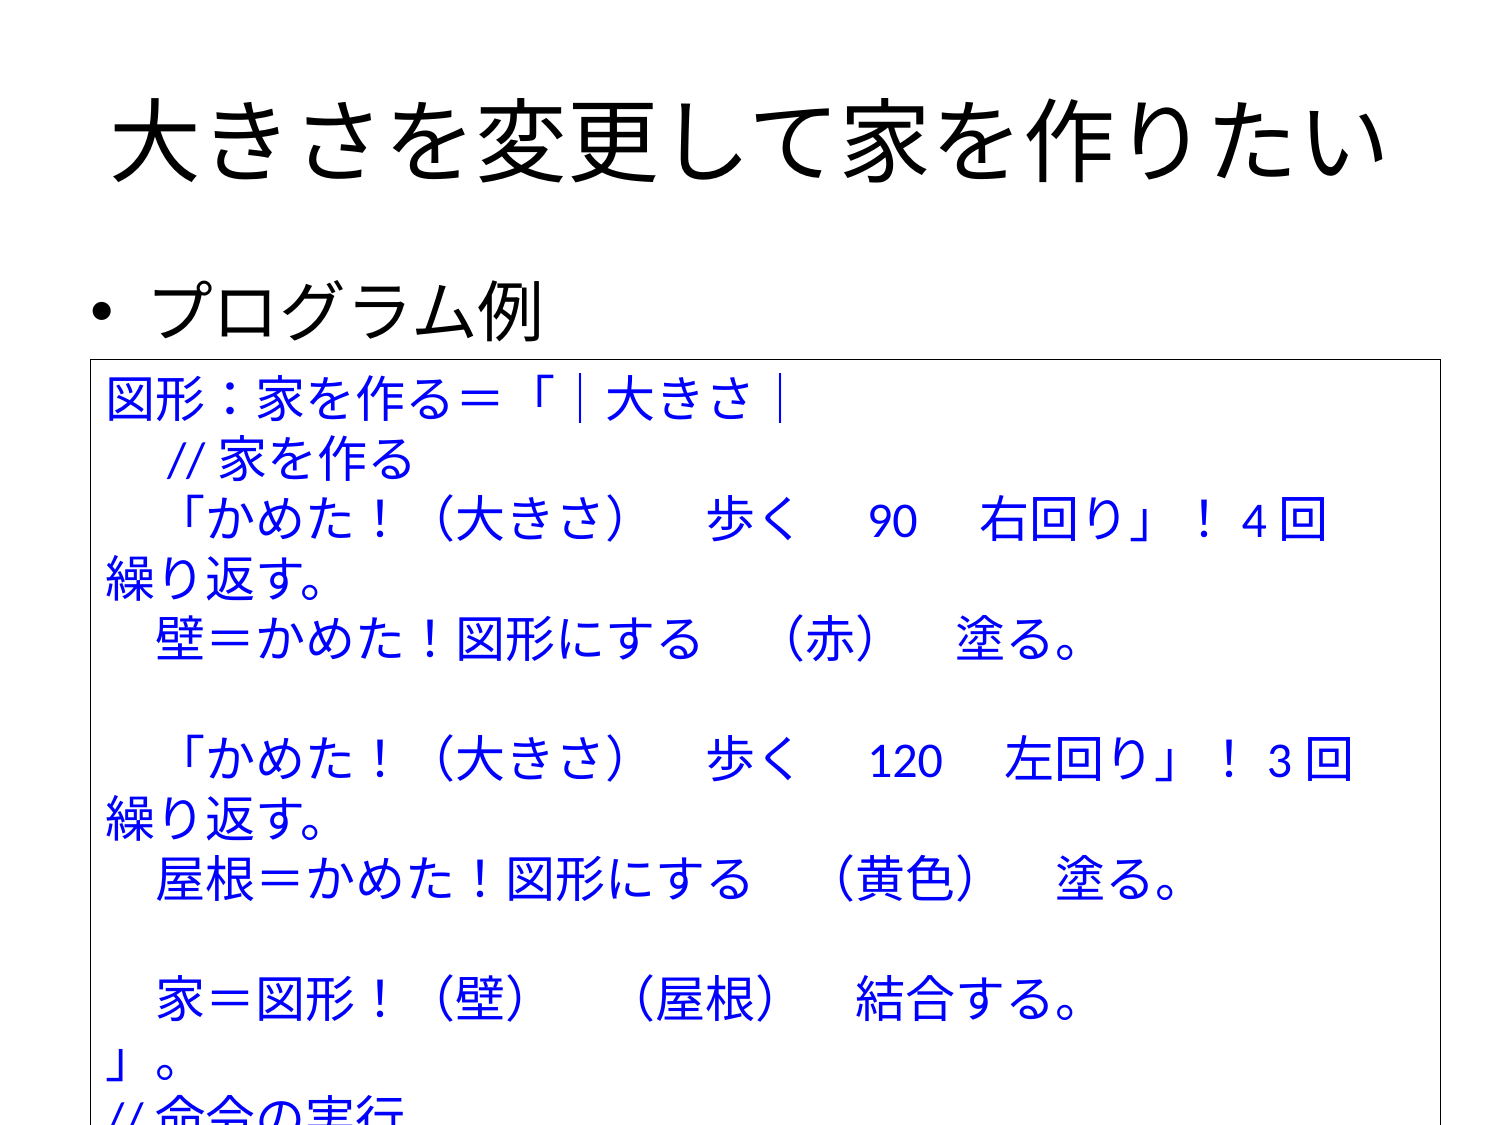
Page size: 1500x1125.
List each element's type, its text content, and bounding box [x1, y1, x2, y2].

list プログラム例 [75, 262, 1425, 1005]
text_box 図形：家を作る＝「｜大きさ｜ //家を作る 「かめた！（大きさ） 歩く 90 右回り」！4回 繰り返す。 壁＝かめた！図形にする （赤） 塗る。 「かめた！（大きさ） 歩く 120 左回り」！3回 繰り返す。 屋根＝かめた！図形にする （黄色） 塗る。 家＝図形！（壁） （屋根） 結合する。 」。 //命令の実行 新しい家＝図形！100 家を作る。 [90, 359, 1441, 1125]
title 大きさを変更して家を作りたい [75, 45, 1425, 233]
